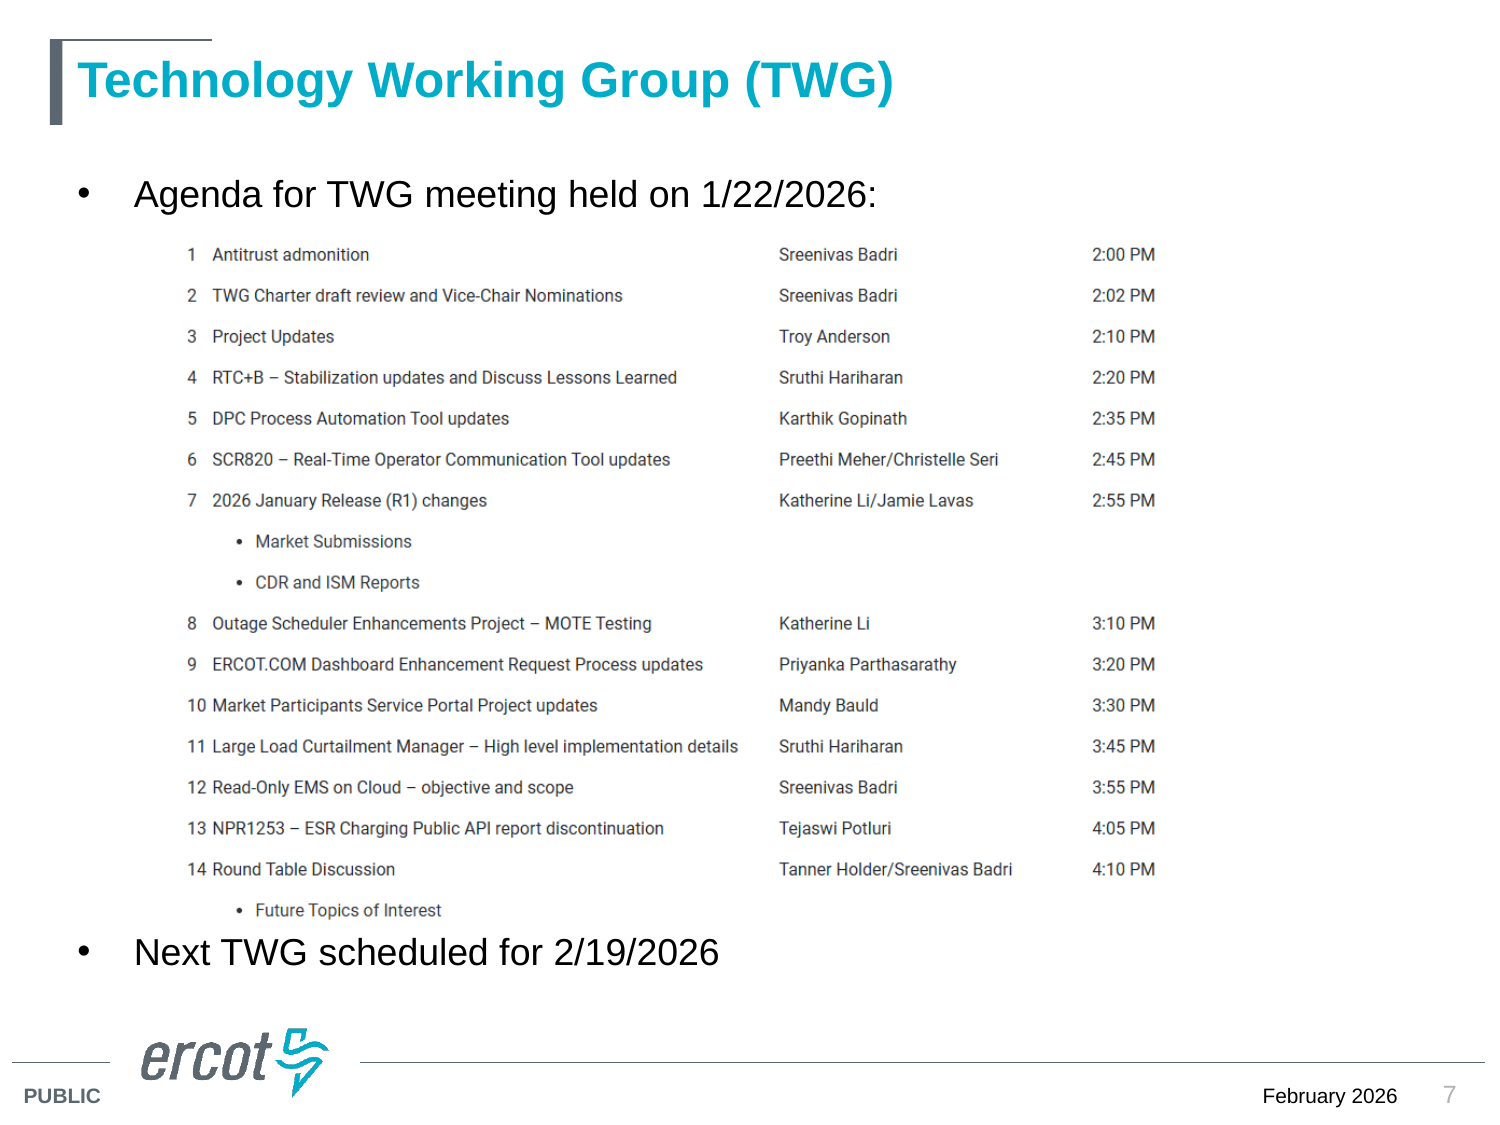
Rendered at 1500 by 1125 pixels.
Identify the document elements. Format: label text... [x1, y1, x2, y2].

text_box Agenda for TWG meeting held on 1/22/2026: Next TWG scheduled for 2/19/2026 [62, 162, 1225, 1038]
picture [137, 1038, 332, 1100]
picture [184, 237, 1163, 924]
title Technology Working Group (TWG) [62, 39, 1163, 125]
slide_number 7 [1412, 1076, 1488, 1112]
